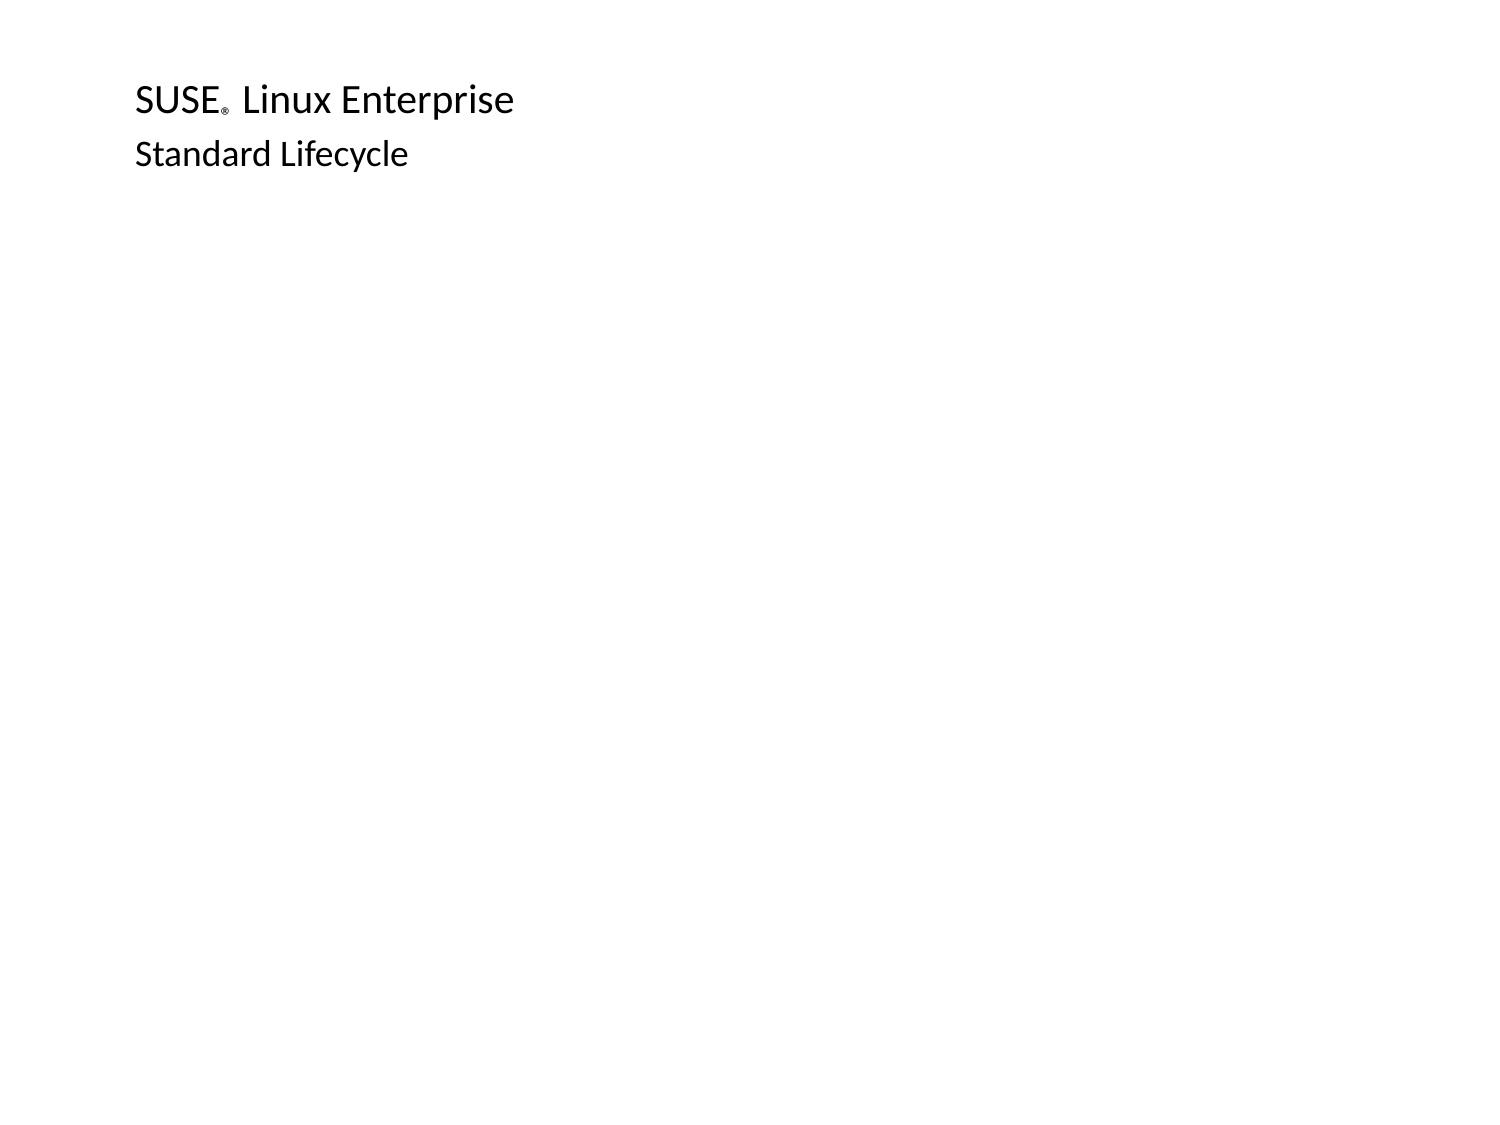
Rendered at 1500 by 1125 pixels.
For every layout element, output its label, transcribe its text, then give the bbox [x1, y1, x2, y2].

text_box SUSE® Linux Enterprise Standard Lifecycle [134, 41, 1371, 204]
